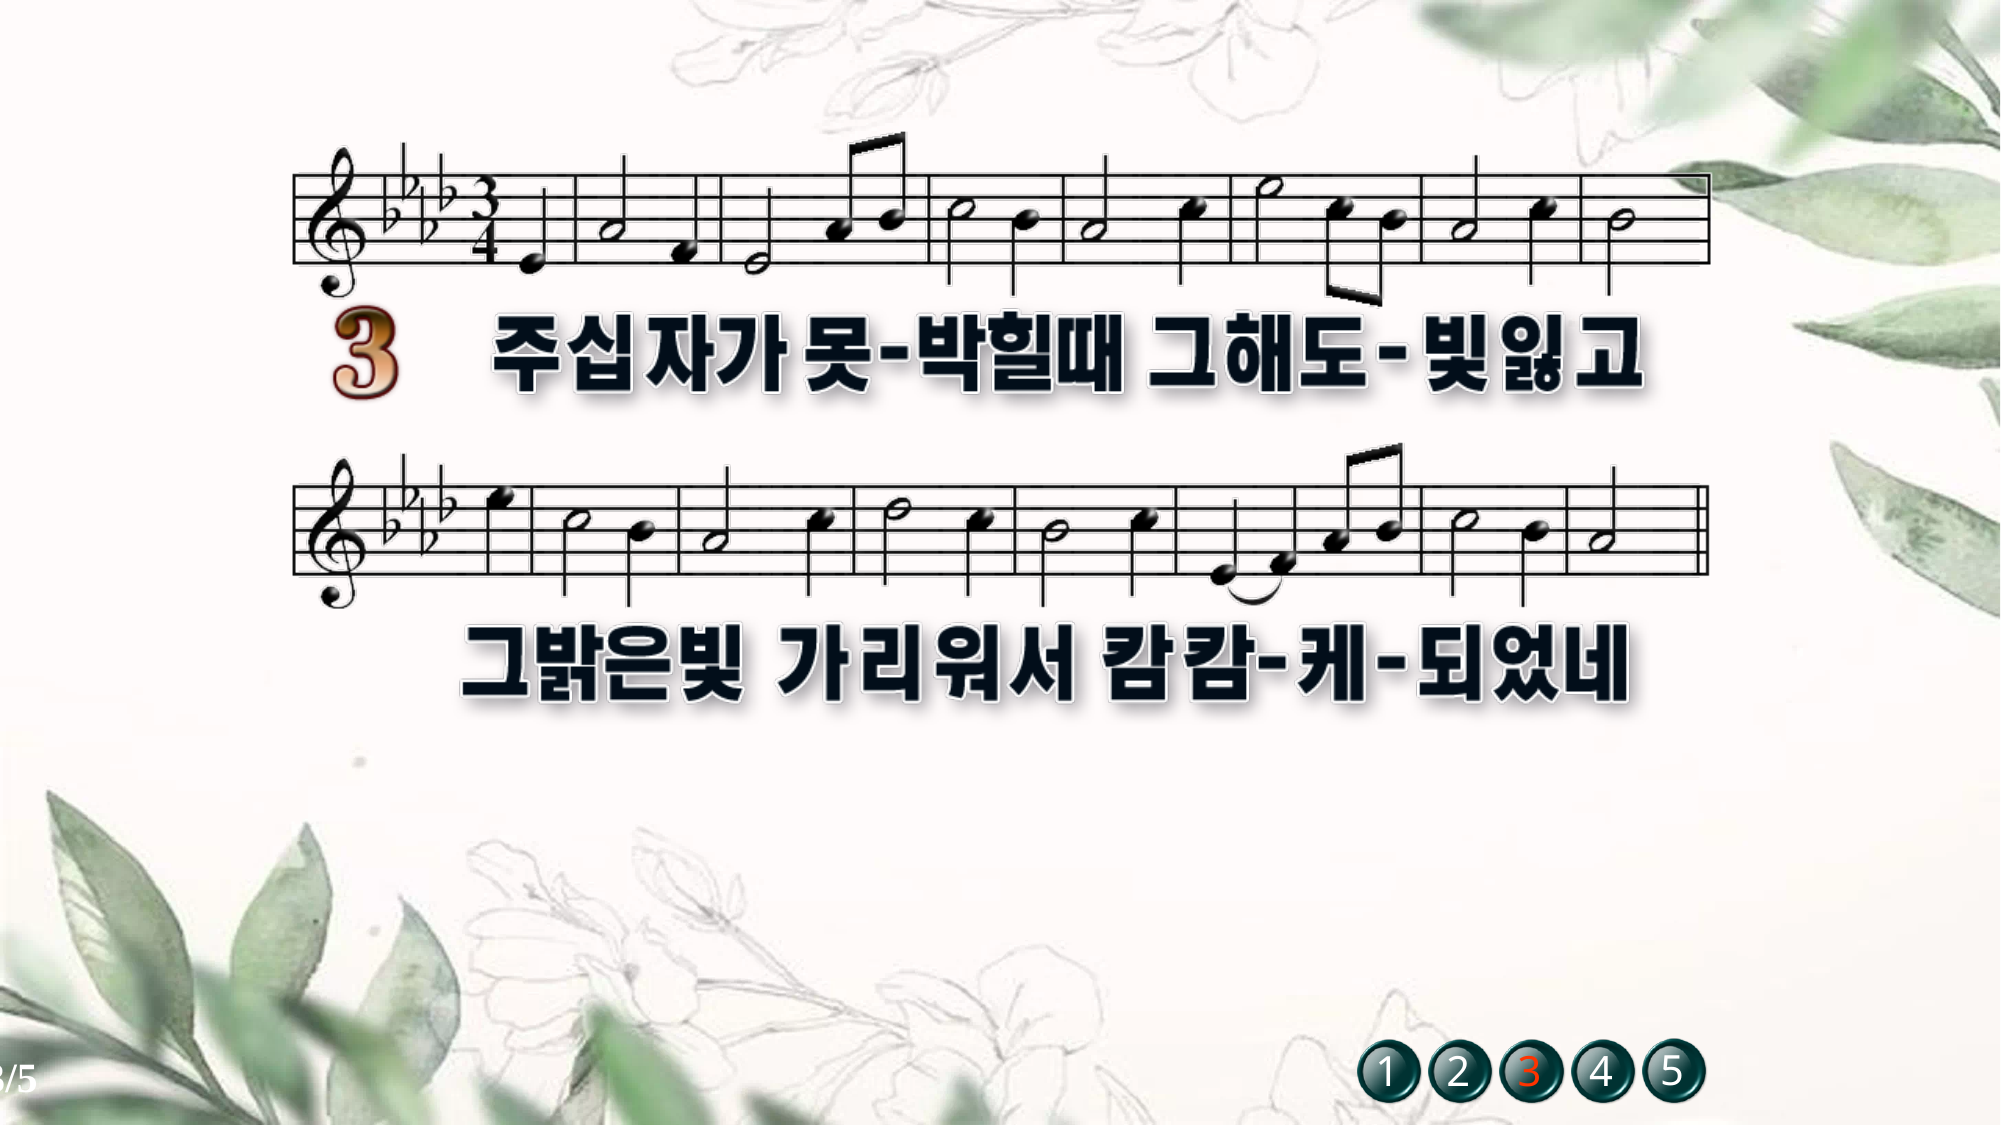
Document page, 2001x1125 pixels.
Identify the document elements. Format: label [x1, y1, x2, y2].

text_box [1568, 1035, 1638, 1106]
text_box [1425, 1035, 1496, 1106]
text_box [1354, 1035, 1424, 1106]
text_box [1639, 1034, 1709, 1106]
text_box [1496, 1035, 1567, 1106]
picture [0, 0, 2001, 1125]
